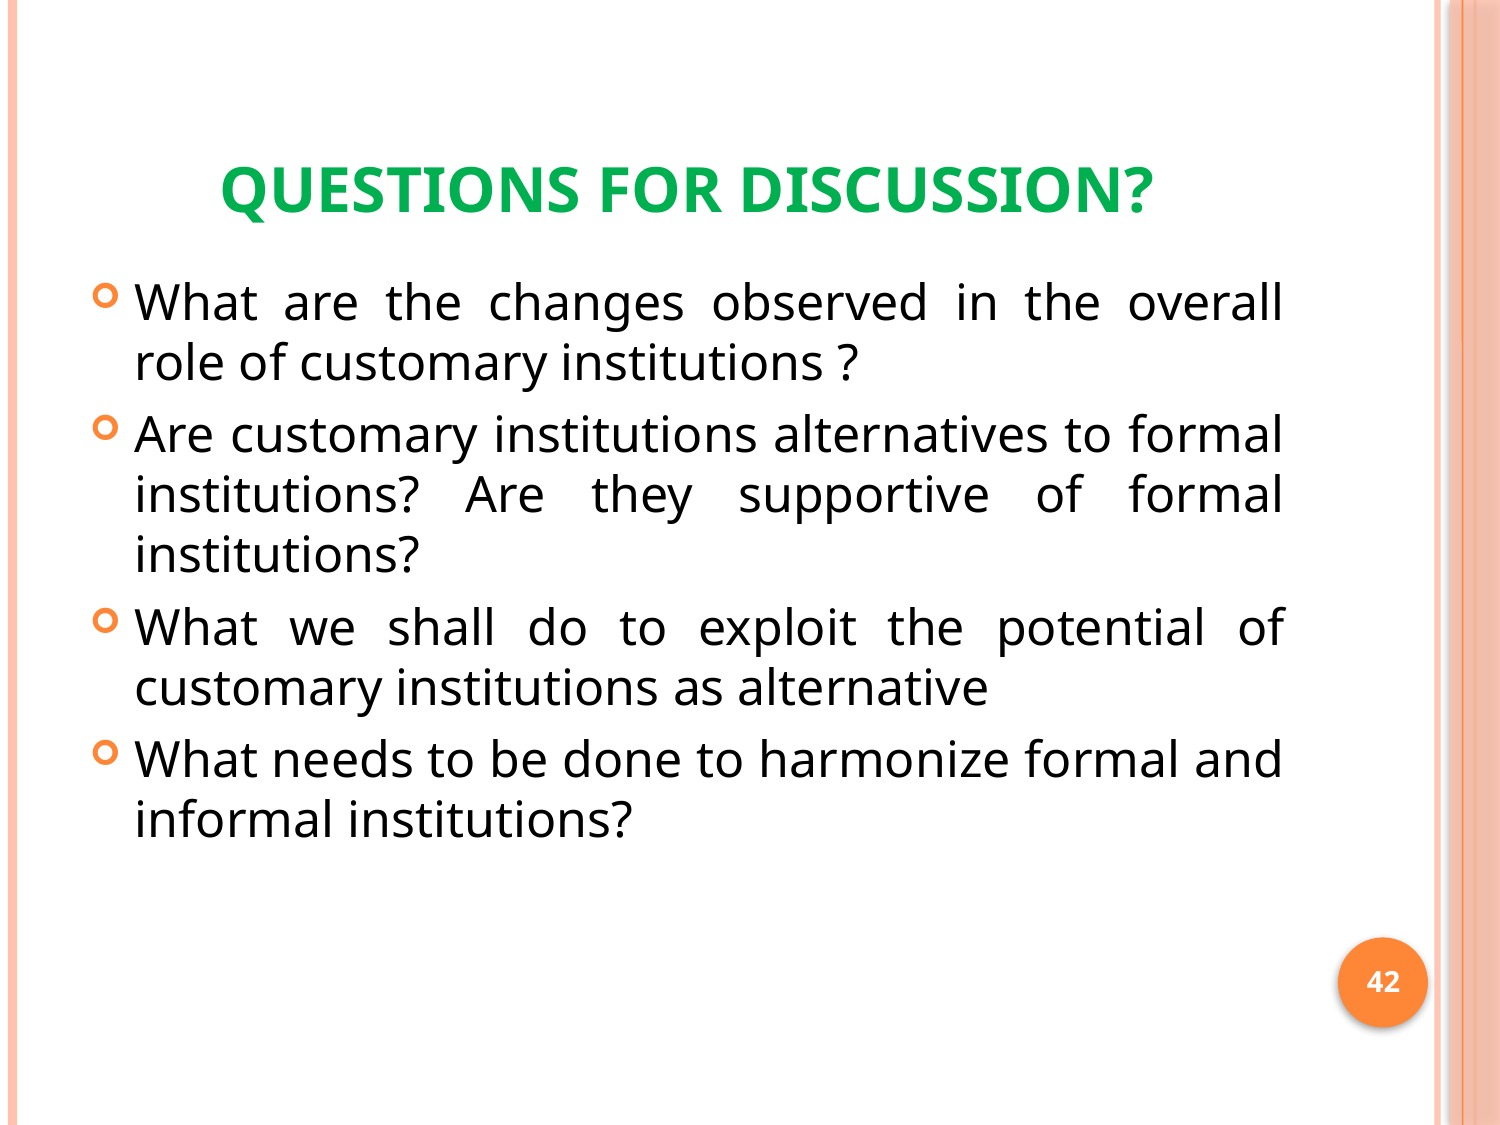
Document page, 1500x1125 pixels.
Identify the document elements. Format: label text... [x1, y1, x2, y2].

list What are the changes observed in the overall role of customary institutions ? Are customary institutions alternatives to formal institutions? Are they supportive of formal institutions? What we shall do to exploit the potential of customary institutions as alternative What needs to be done to harmonize formal and informal institutions? [75, 262, 1300, 1062]
title Questions for Discussion? [75, 45, 1300, 233]
slide_number 42 [1333, 940, 1434, 1027]
